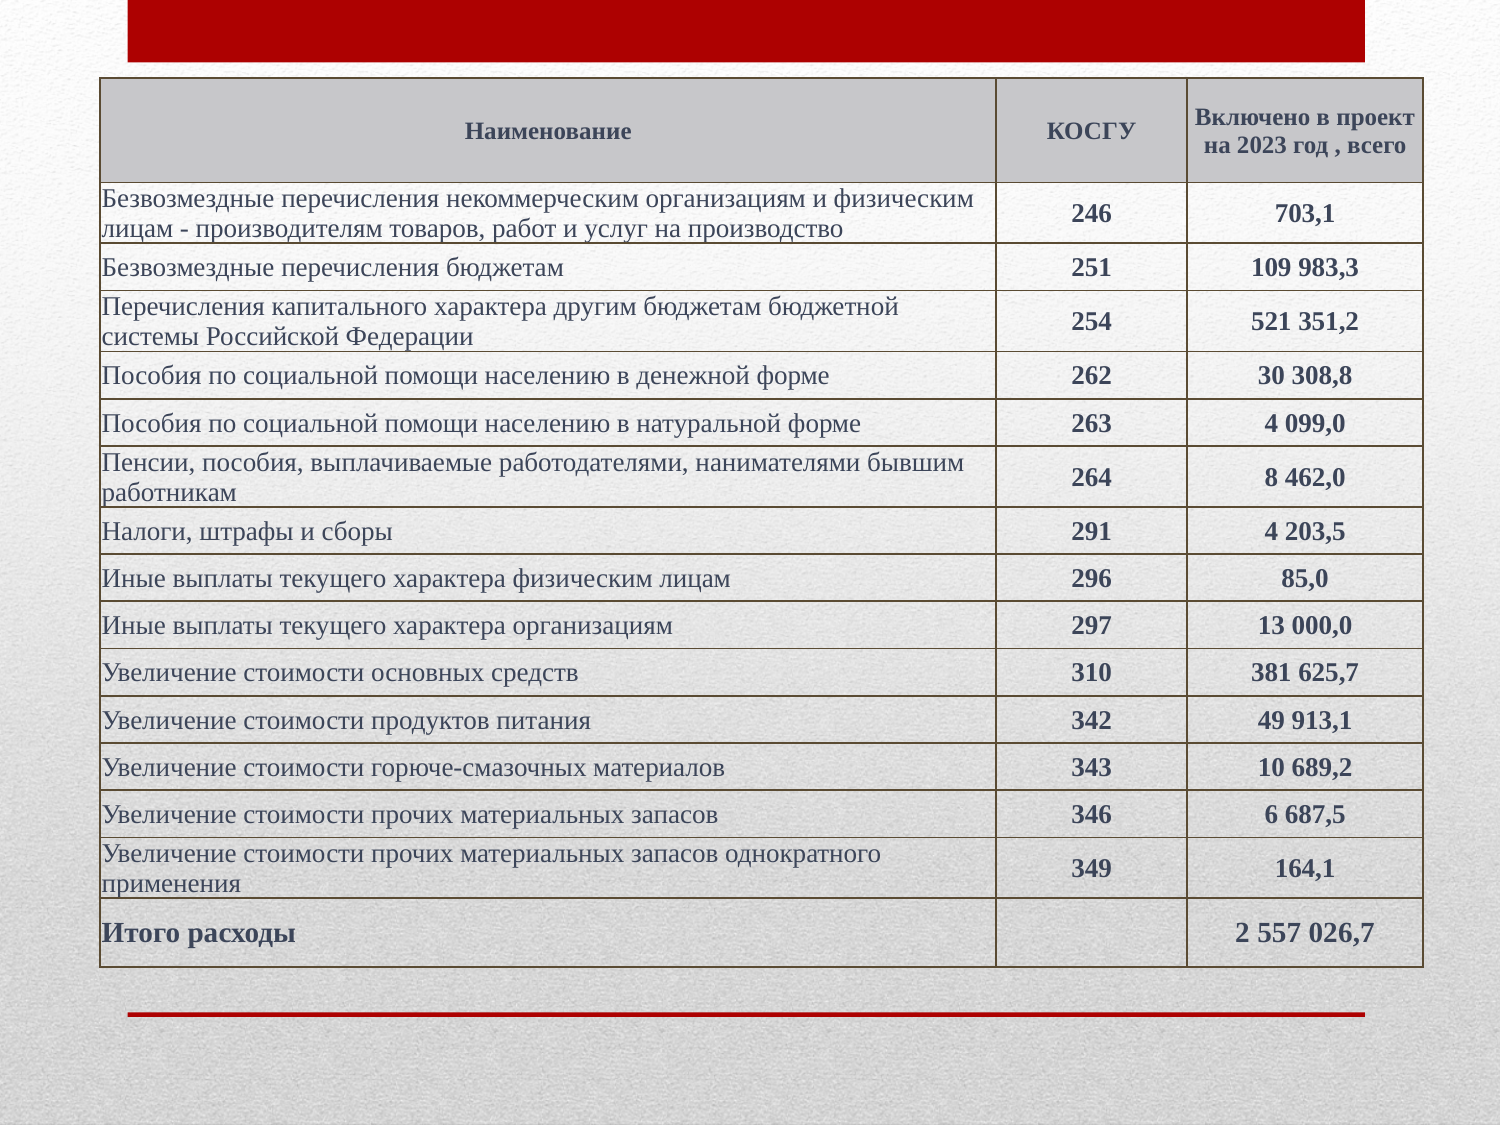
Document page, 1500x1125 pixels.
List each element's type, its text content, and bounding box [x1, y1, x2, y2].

table_header КОСГУ [997, 79, 1186, 182]
table_cell Перечисления капитального характера другим бюджетам бюджетной системы Российской Федерации [101, 291, 995, 351]
table_cell 246 [997, 183, 1186, 242]
table_cell 164,1 [1188, 838, 1422, 897]
table_cell 343 [997, 744, 1186, 789]
table_cell 264 [997, 447, 1186, 506]
table_cell Иные выплаты текущего характера физическим лицам [101, 555, 995, 600]
table_cell 4 203,5 [1188, 508, 1422, 553]
table_cell 251 [997, 244, 1186, 290]
table_cell 8 462,0 [1188, 447, 1422, 506]
table_cell Увеличение стоимости прочих материальных запасов однократного применения [101, 838, 995, 897]
table_cell 703,1 [1188, 183, 1422, 242]
table_header Наименование [101, 79, 995, 182]
table_cell 262 [997, 352, 1186, 398]
table_cell Увеличение стоимости основных средств [101, 649, 995, 695]
table_cell 296 [997, 555, 1186, 600]
table_cell 263 [997, 400, 1186, 445]
table_cell 10 689,2 [1188, 744, 1422, 789]
table_cell 342 [997, 697, 1186, 742]
table_cell 349 [997, 838, 1186, 897]
table_cell 30 308,8 [1188, 352, 1422, 398]
table_cell 109 983,3 [1188, 244, 1422, 290]
table_cell Безвозмездные перечисления бюджетам [101, 244, 995, 290]
table_cell 254 [997, 291, 1186, 351]
table_cell Налоги, штрафы и сборы [101, 508, 995, 553]
table_cell 13 000,0 [1188, 602, 1422, 648]
table_cell 85,0 [1188, 555, 1422, 600]
table_cell 297 [997, 602, 1186, 648]
table_cell 2 557 026,7 [1188, 899, 1422, 966]
table_cell Увеличение стоимости продуктов питания [101, 697, 995, 742]
table_cell Увеличение стоимости прочих материальных запасов [101, 791, 995, 837]
table_cell Иные выплаты текущего характера организациям [101, 602, 995, 648]
table_cell Пенсии, пособия, выплачиваемые работодателями, нанимателями бывшим работникам [101, 447, 995, 506]
table_cell Увеличение стоимости горюче-смазочных материалов [101, 744, 995, 789]
table_cell Пособия по социальной помощи населению в натуральной форме [101, 400, 995, 445]
table_header Включено в проект на 2023 год , всего [1188, 79, 1422, 182]
table_cell 310 [997, 649, 1186, 695]
table_cell 521 351,2 [1188, 291, 1422, 351]
table_cell 49 913,1 [1188, 697, 1422, 742]
table_cell 346 [997, 791, 1186, 837]
table_cell Итого расходы [101, 899, 995, 966]
table_cell Безвозмездные перечисления некоммерческим организациям и физическим лицам - производителям товаров, работ и услуг на производство [101, 183, 995, 242]
table_cell 291 [997, 508, 1186, 553]
table_cell 6 687,5 [1188, 791, 1422, 837]
table_cell 4 099,0 [1188, 400, 1422, 445]
table_cell [997, 899, 1186, 966]
table_cell Пособия по социальной помощи населению в денежной форме [101, 352, 995, 398]
table_cell 381 625,7 [1188, 649, 1422, 695]
